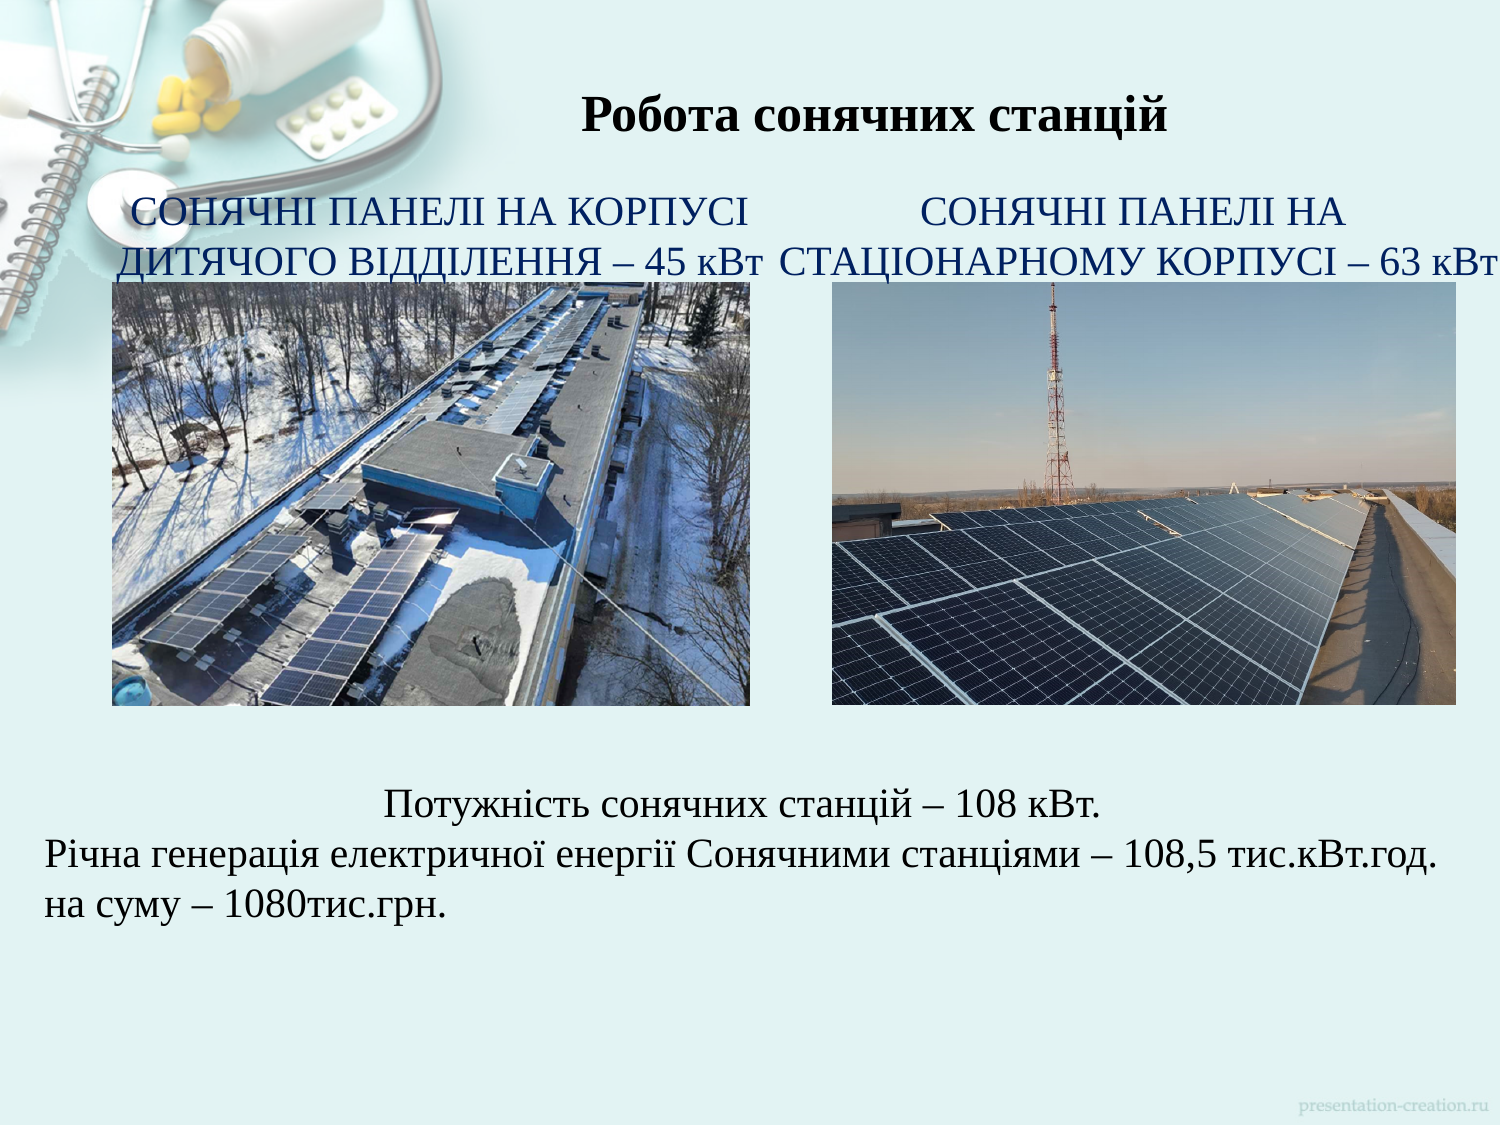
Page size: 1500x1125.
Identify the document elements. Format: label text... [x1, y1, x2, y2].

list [111, 282, 751, 706]
text_box Потужність сонячних станцій – 108 кВт. Річна генерація електричної енергії Сонячними станціями – 108,5 тис.кВт.год. на суму – 1080тис.грн. [29, 775, 1456, 927]
text_box СОНЯЧНІ ПАНЕЛІ НА СТАЦІОНАРНОМУ КОРПУСІ – 63 кВт [761, 176, 1500, 292]
picture [832, 282, 1456, 705]
title Робота сонячних станцій [267, 66, 1496, 155]
text_box СОНЯЧНІ ПАНЕЛІ НА КОРПУСІ ДИТЯЧОГО ВІДДІЛЕННЯ – 45 кВт [100, 176, 761, 292]
